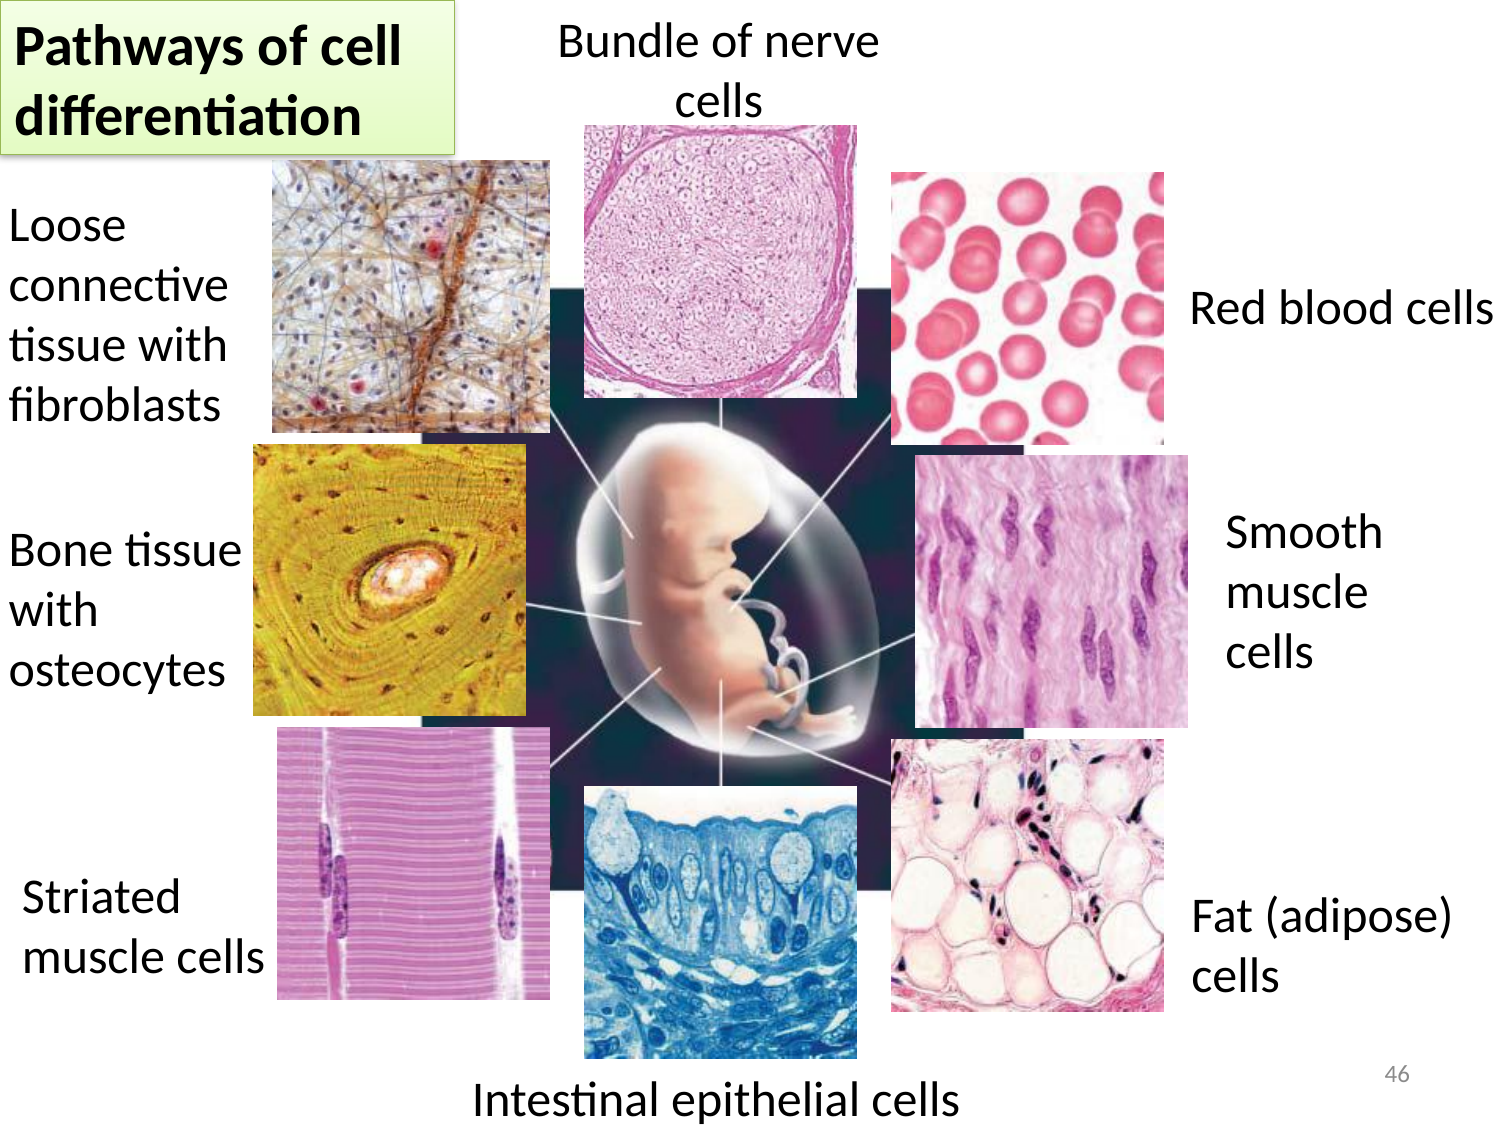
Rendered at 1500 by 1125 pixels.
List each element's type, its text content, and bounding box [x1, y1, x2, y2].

text_box Bundle of nerve cells [525, 0, 913, 118]
slide_number 46 [1074, 1042, 1425, 1103]
picture [277, 727, 550, 1000]
text_box Red blood cells [1198, 267, 1500, 342]
picture [891, 739, 1164, 1012]
text_box Striated muscle cells [7, 856, 248, 991]
text_box Intestinal epithelial cells [457, 1067, 976, 1125]
picture [272, 160, 550, 433]
picture [584, 786, 857, 1059]
text_box Smooth muscle cells [1210, 491, 1433, 687]
text_box Fat (adipose) cells [1198, 875, 1480, 1010]
picture [253, 443, 526, 717]
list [253, 120, 1193, 1059]
text_box Pathways of cell differentiation [0, 0, 455, 155]
text_box Loose connective tissue with fibroblasts [0, 184, 248, 440]
text_box Bone tissue with osteocytes [0, 509, 247, 705]
picture [891, 172, 1164, 445]
picture [915, 455, 1188, 729]
picture [584, 124, 857, 398]
